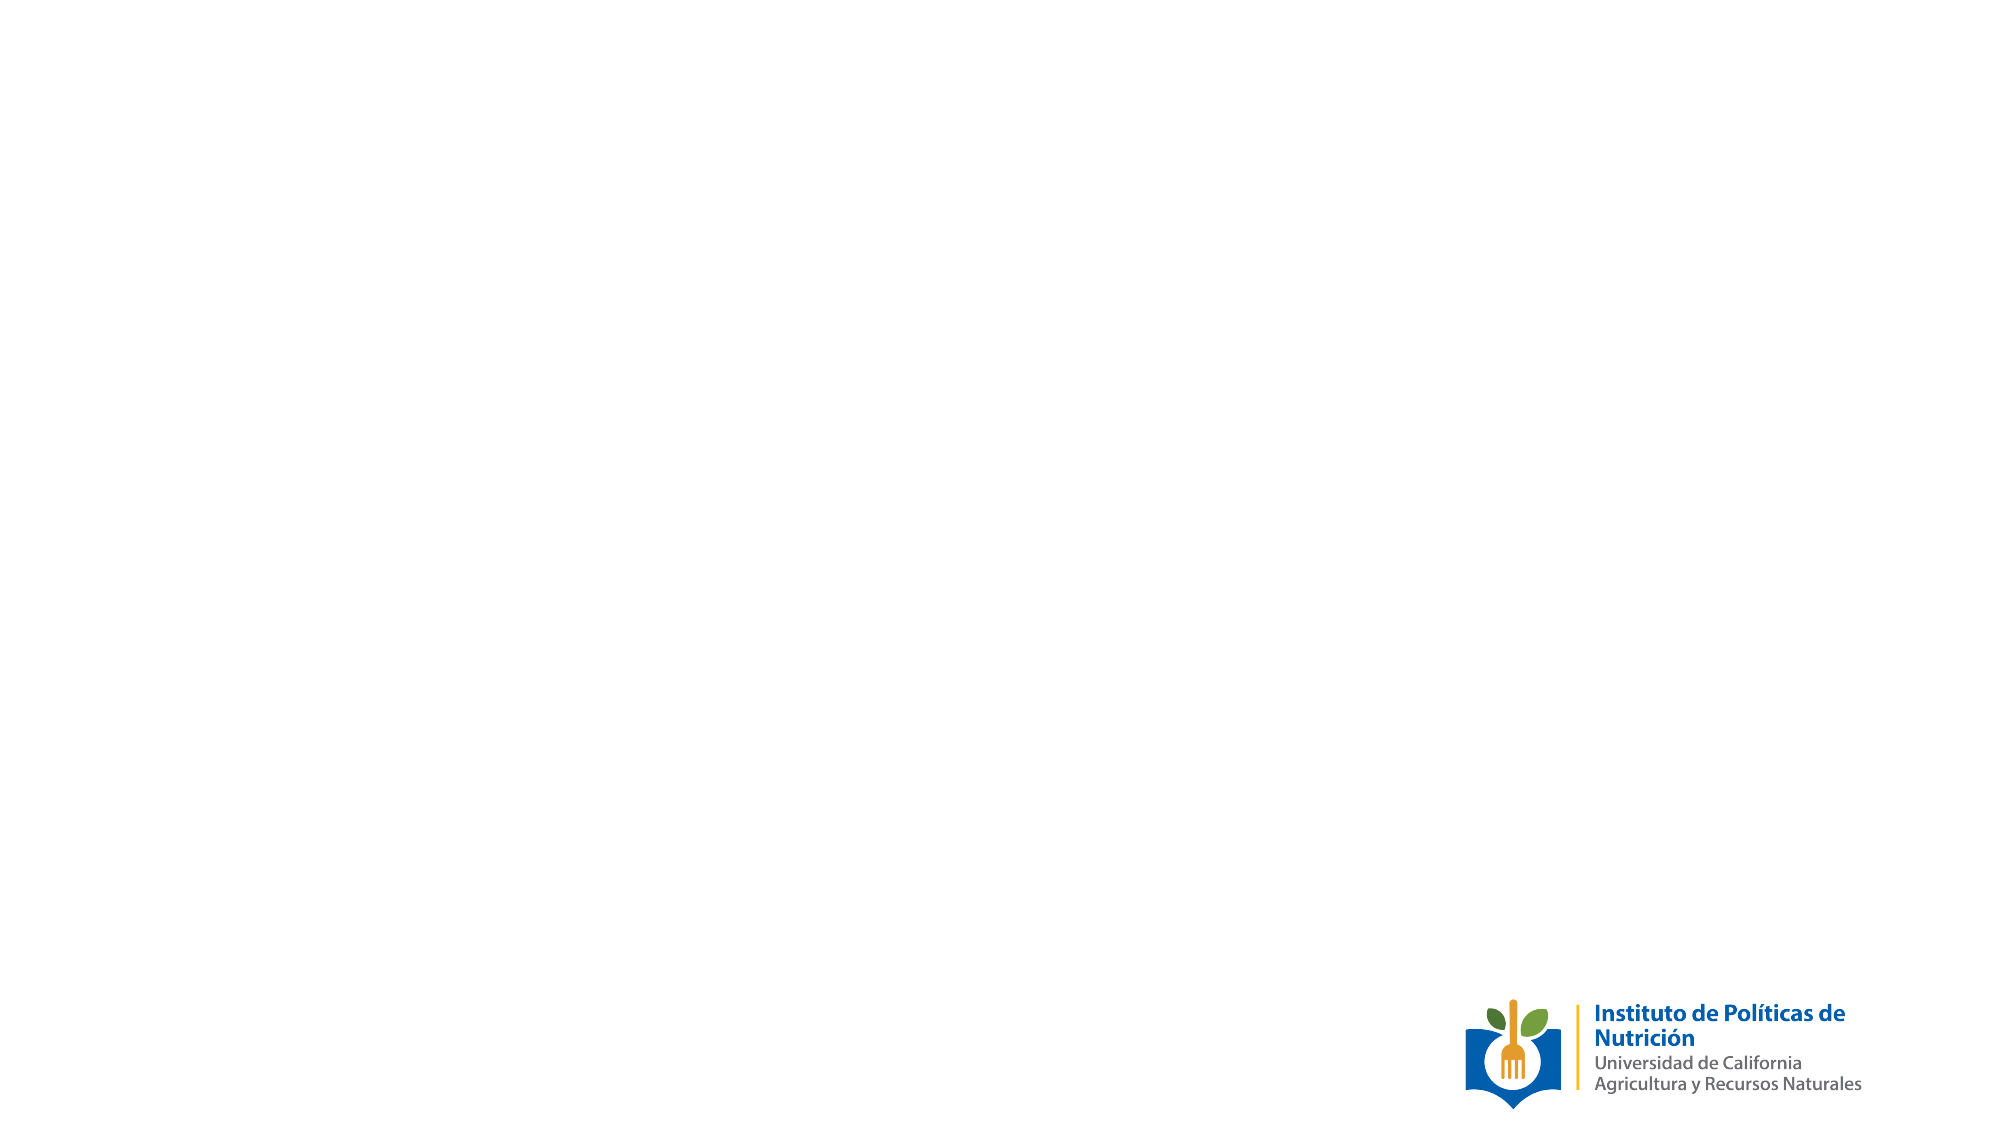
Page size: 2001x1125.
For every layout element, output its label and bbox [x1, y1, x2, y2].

picture [1127, 32, 1969, 1111]
